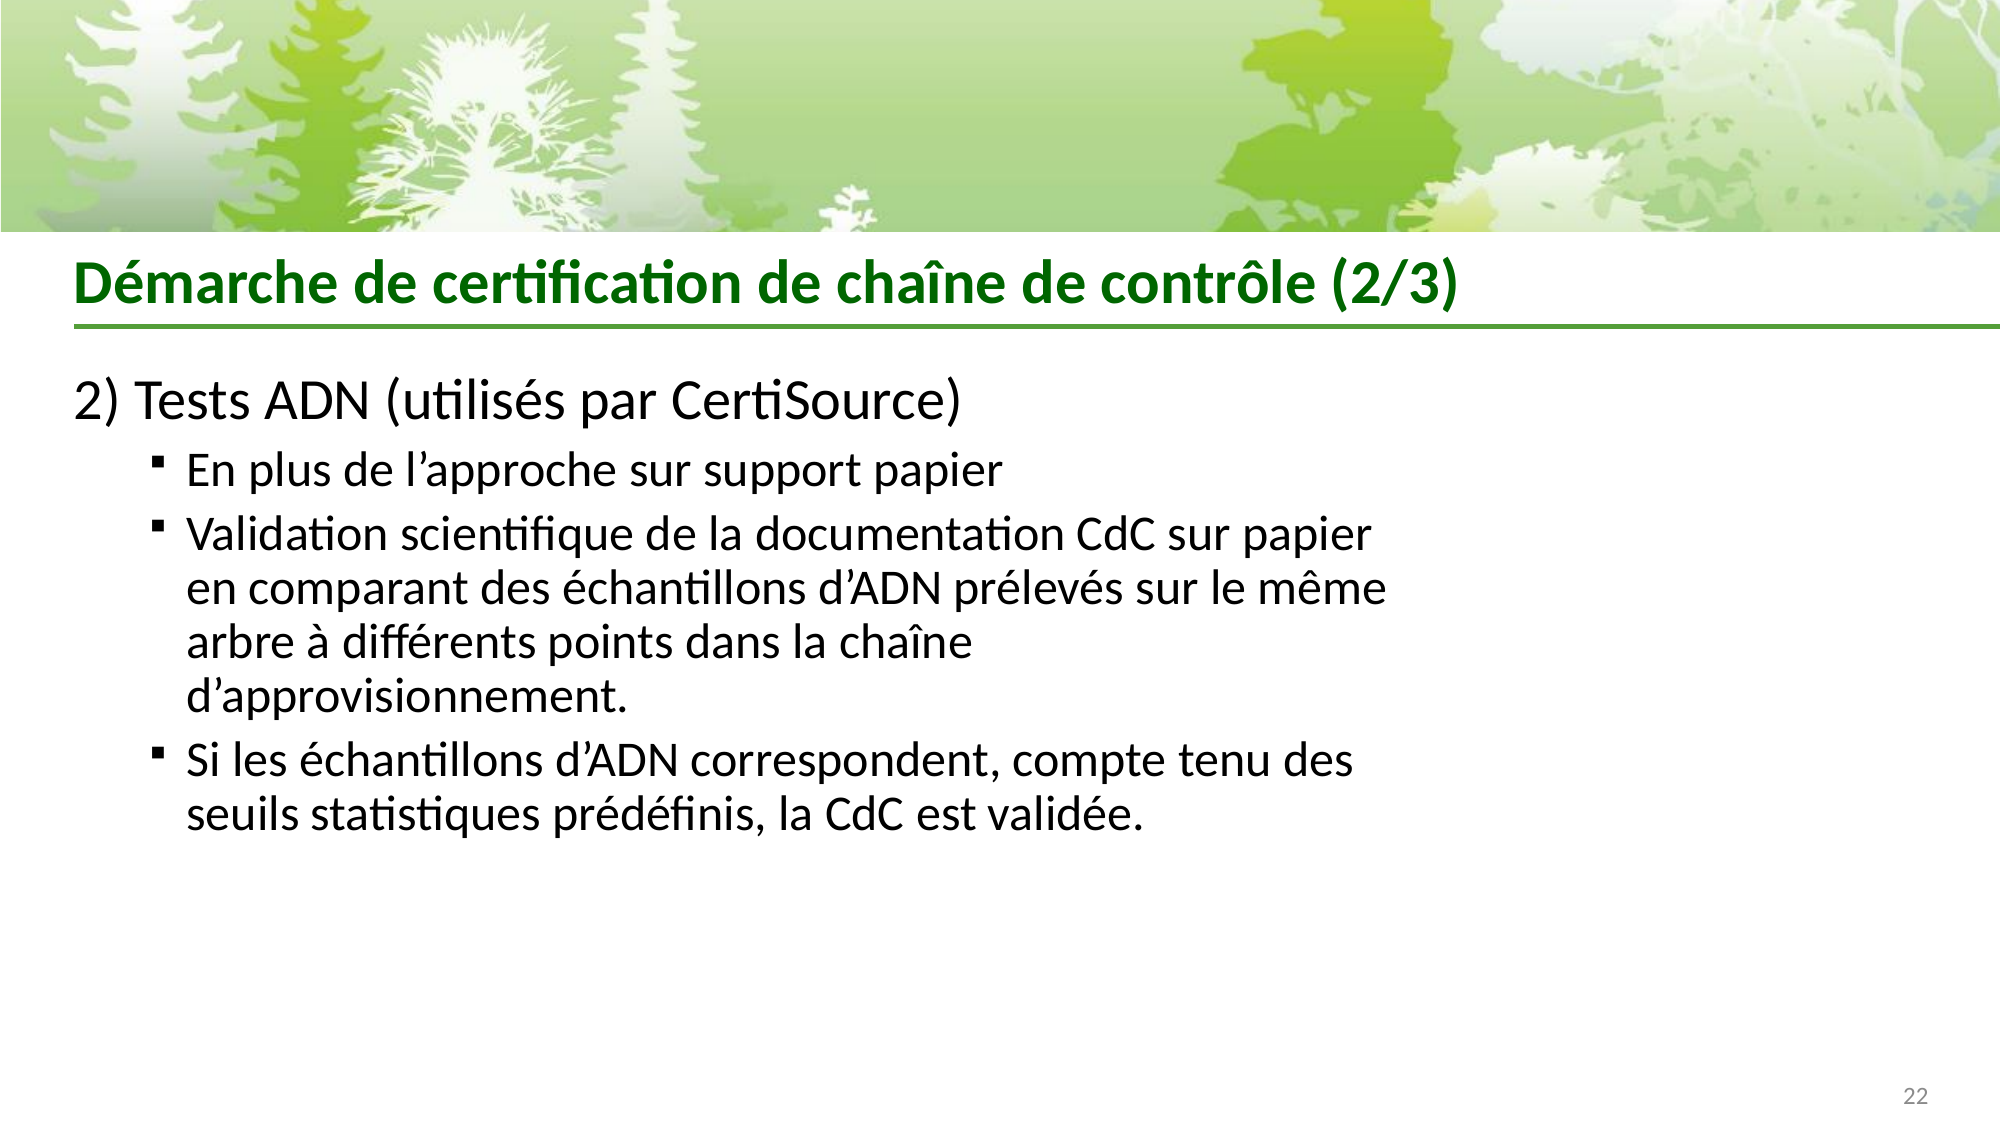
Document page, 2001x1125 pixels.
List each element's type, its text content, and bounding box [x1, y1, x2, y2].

title Démarche de certification de chaîne de contrôle (2/3) [58, 189, 1612, 377]
slide_number 22 [1493, 1065, 1944, 1125]
picture [0, 0, 2000, 232]
list 2) Tests ADN (utilisés par CertiSource) En plus de l’approche sur support papier Validation scientifique de la documentation CdC sur papier en comparant des échantillons d’ADN prélevés sur le même arbre à différents points dans la chaîne d’approvisionnement. Si les échantillons d’ADN correspondent, compte tenu des seuils statistiques prédéfinis, la CdC est validée. [58, 362, 1409, 1105]
